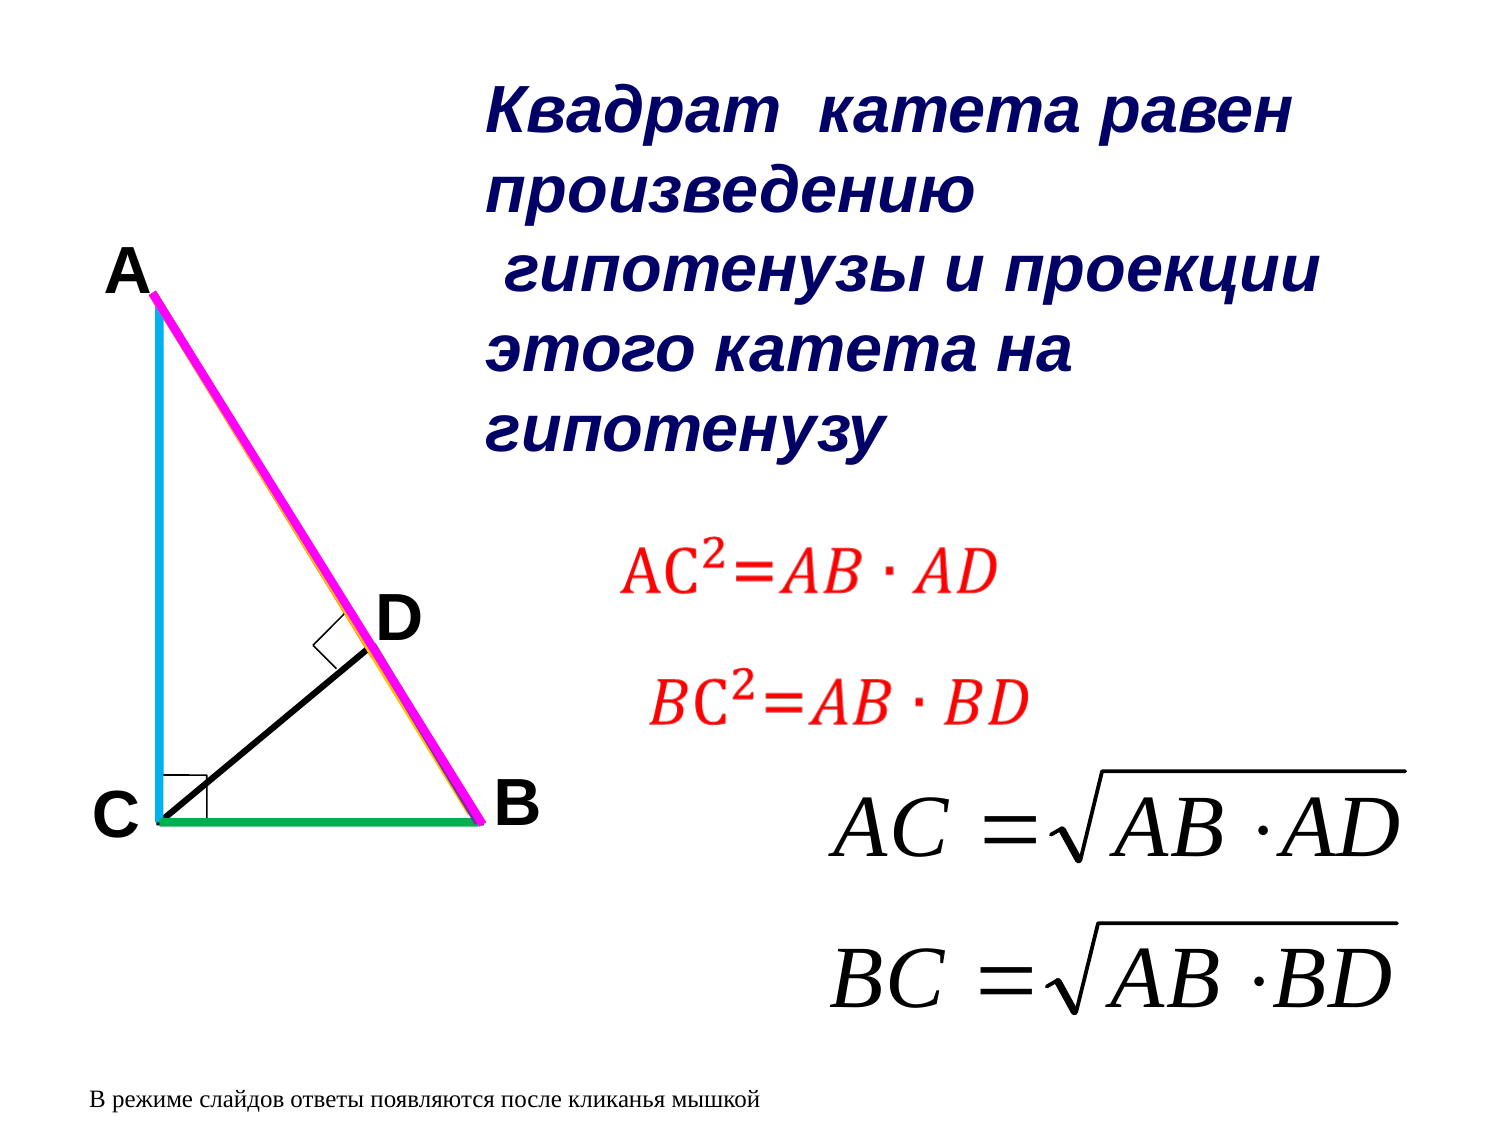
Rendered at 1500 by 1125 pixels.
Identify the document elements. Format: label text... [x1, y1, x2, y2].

text_box [632, 651, 1068, 748]
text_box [76, 219, 557, 859]
text_box В режиме слайдов ответы появляются после кликанья мышкой [74, 1075, 777, 1121]
text_box Квадрат катета равен произведению гипотенузы и проекции этого катета на гипотенузу [471, 57, 1421, 473]
text_box [605, 520, 1094, 617]
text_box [813, 751, 1421, 1034]
